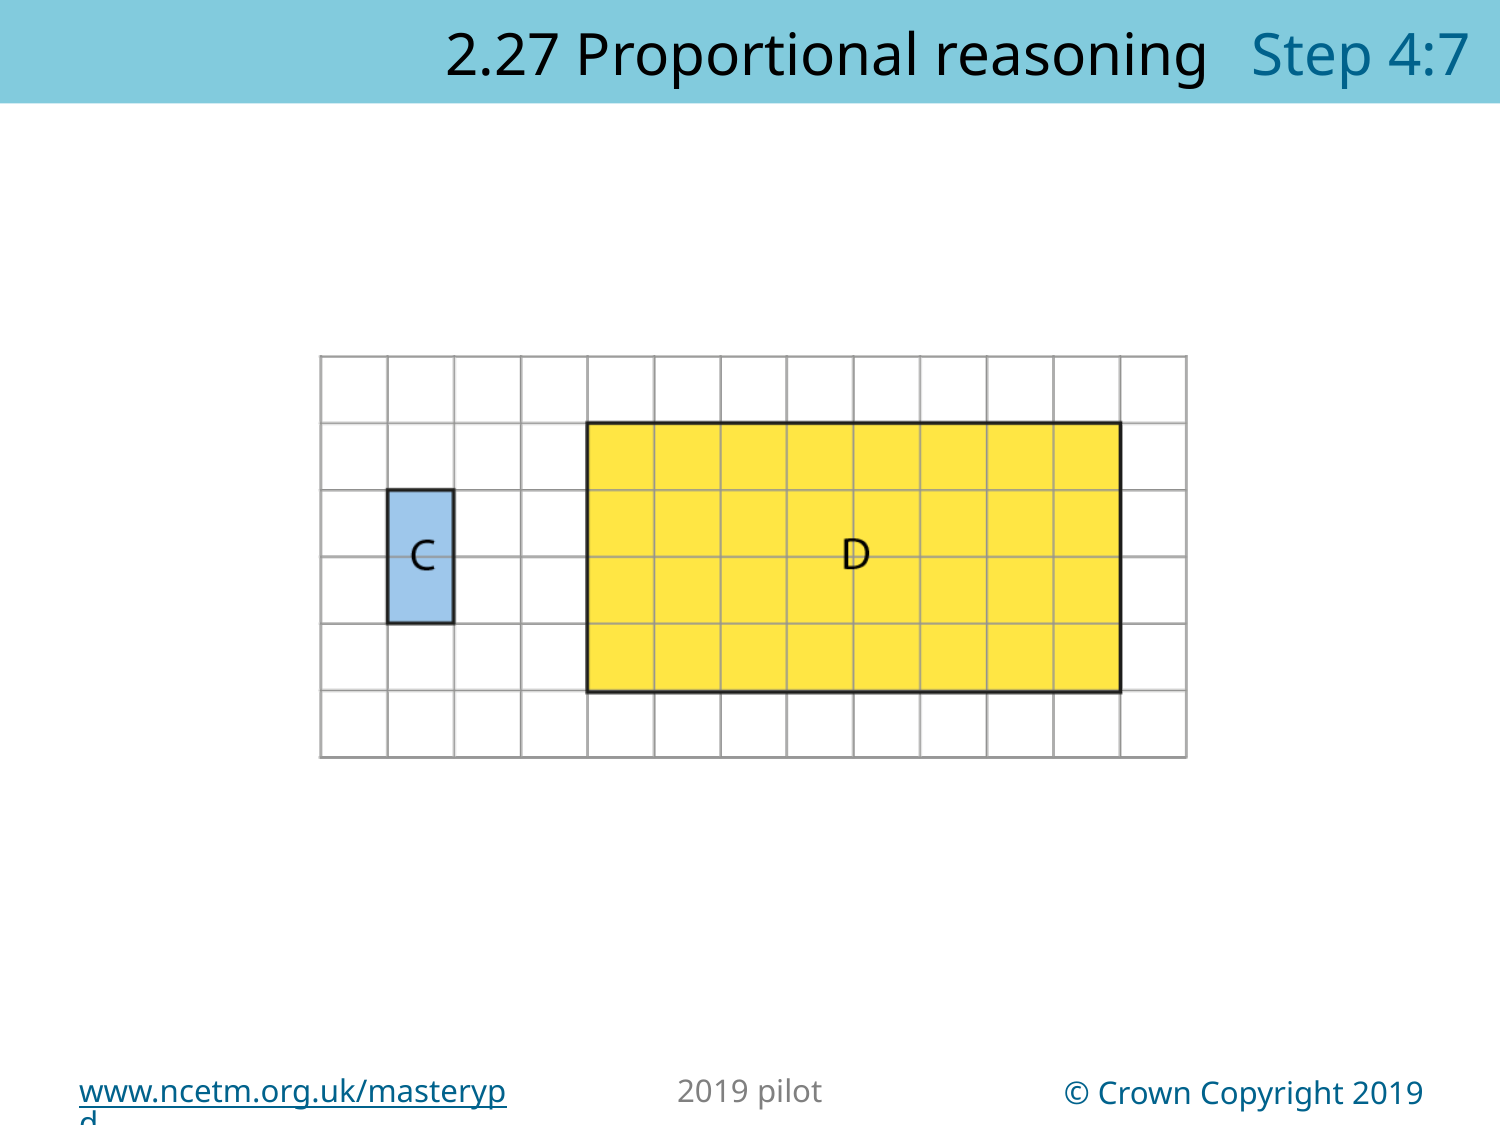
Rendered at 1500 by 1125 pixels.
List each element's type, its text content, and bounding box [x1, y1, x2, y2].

picture [246, 355, 1254, 770]
list 2.27 Proportional reasoning Step 4:7 [0, 0, 1500, 104]
